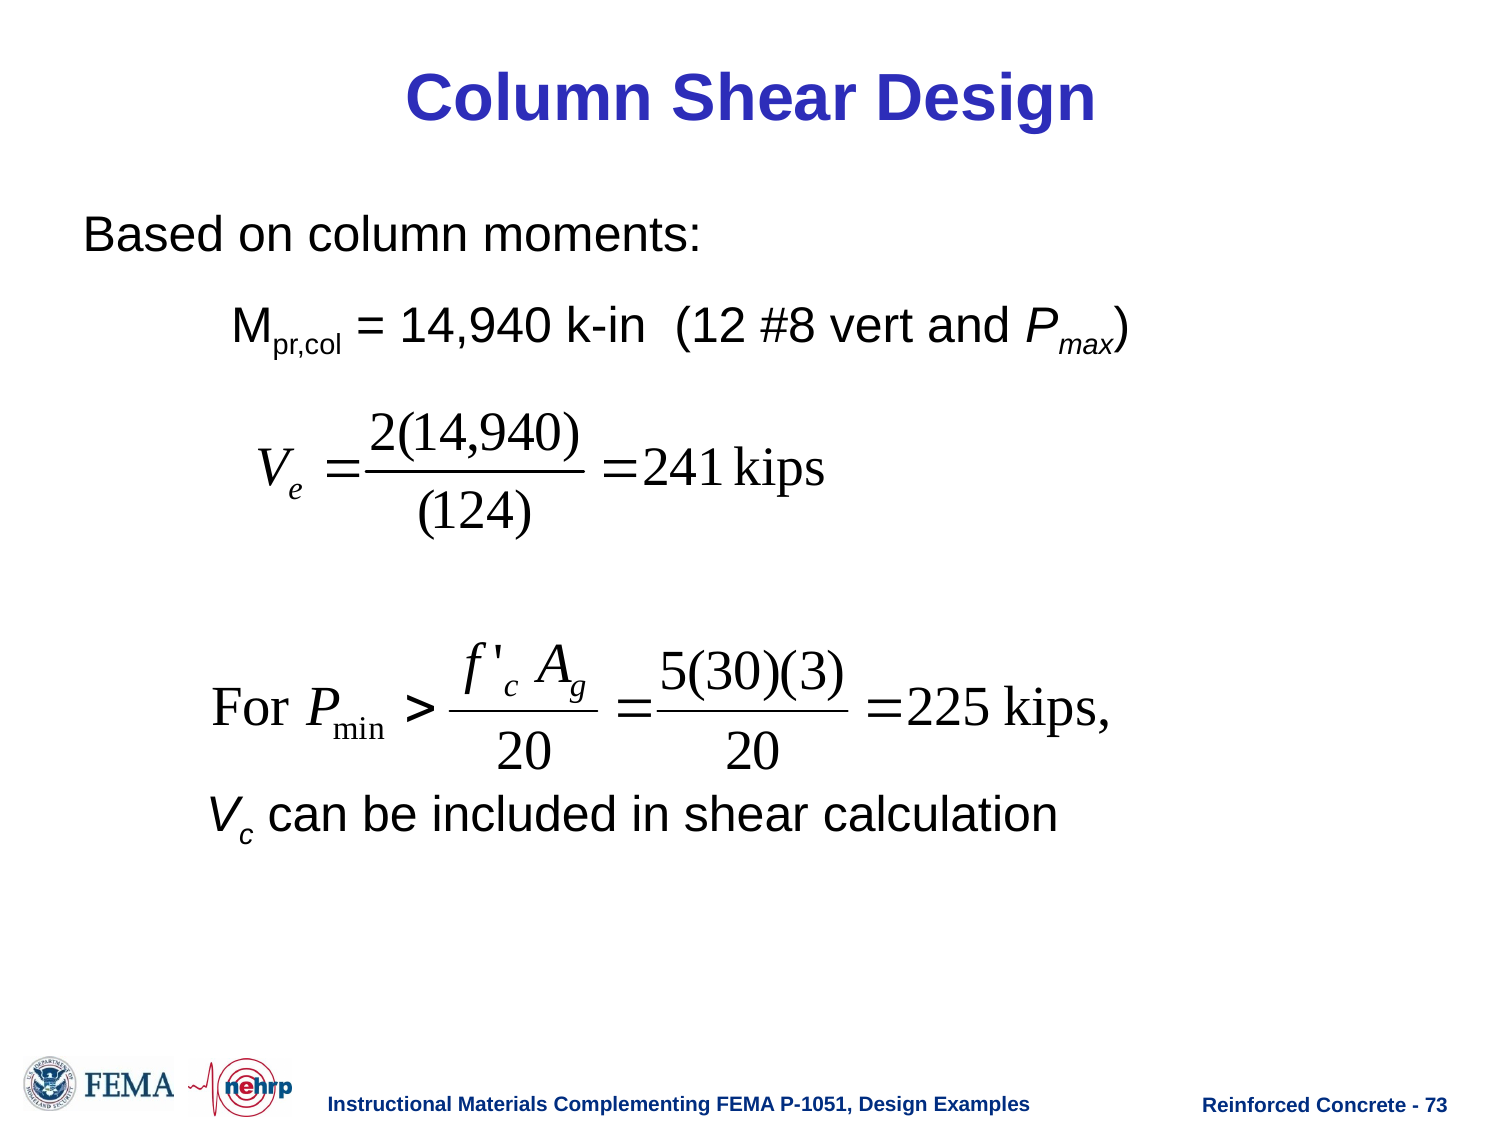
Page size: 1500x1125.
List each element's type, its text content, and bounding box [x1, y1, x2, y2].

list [202, 625, 1134, 783]
picture [188, 1058, 292, 1117]
title Column Shear Design [76, 0, 1427, 188]
text_box Mpr,col = 14,940 k-in (12 #8 vert and Pmax) [216, 284, 1146, 368]
text_box Vc can be included in shear calculation [191, 774, 1074, 858]
footer Instructional Materials Complementing FEMA P-1051, Design Examples [312, 1087, 1052, 1124]
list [252, 397, 838, 551]
text_box Based on column moments: [68, 194, 718, 270]
picture [23, 1056, 174, 1111]
